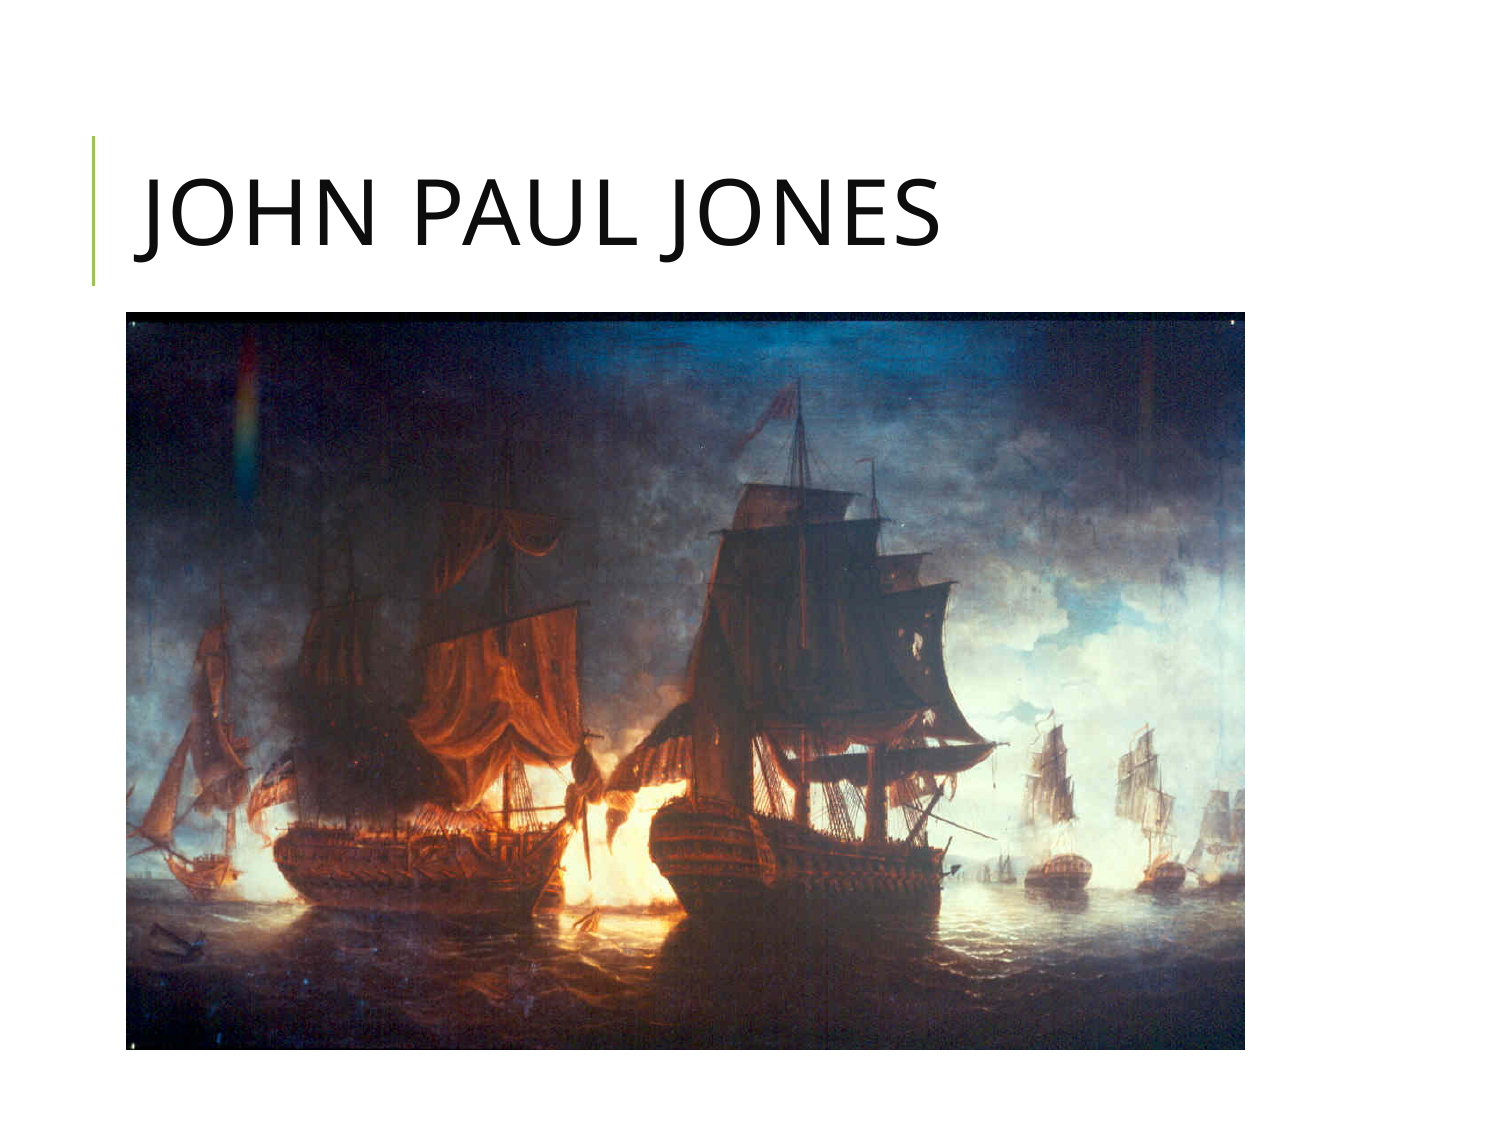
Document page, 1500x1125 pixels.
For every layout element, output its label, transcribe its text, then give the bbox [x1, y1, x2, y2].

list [125, 312, 1245, 1051]
title John Paul Jones [126, 96, 1322, 342]
